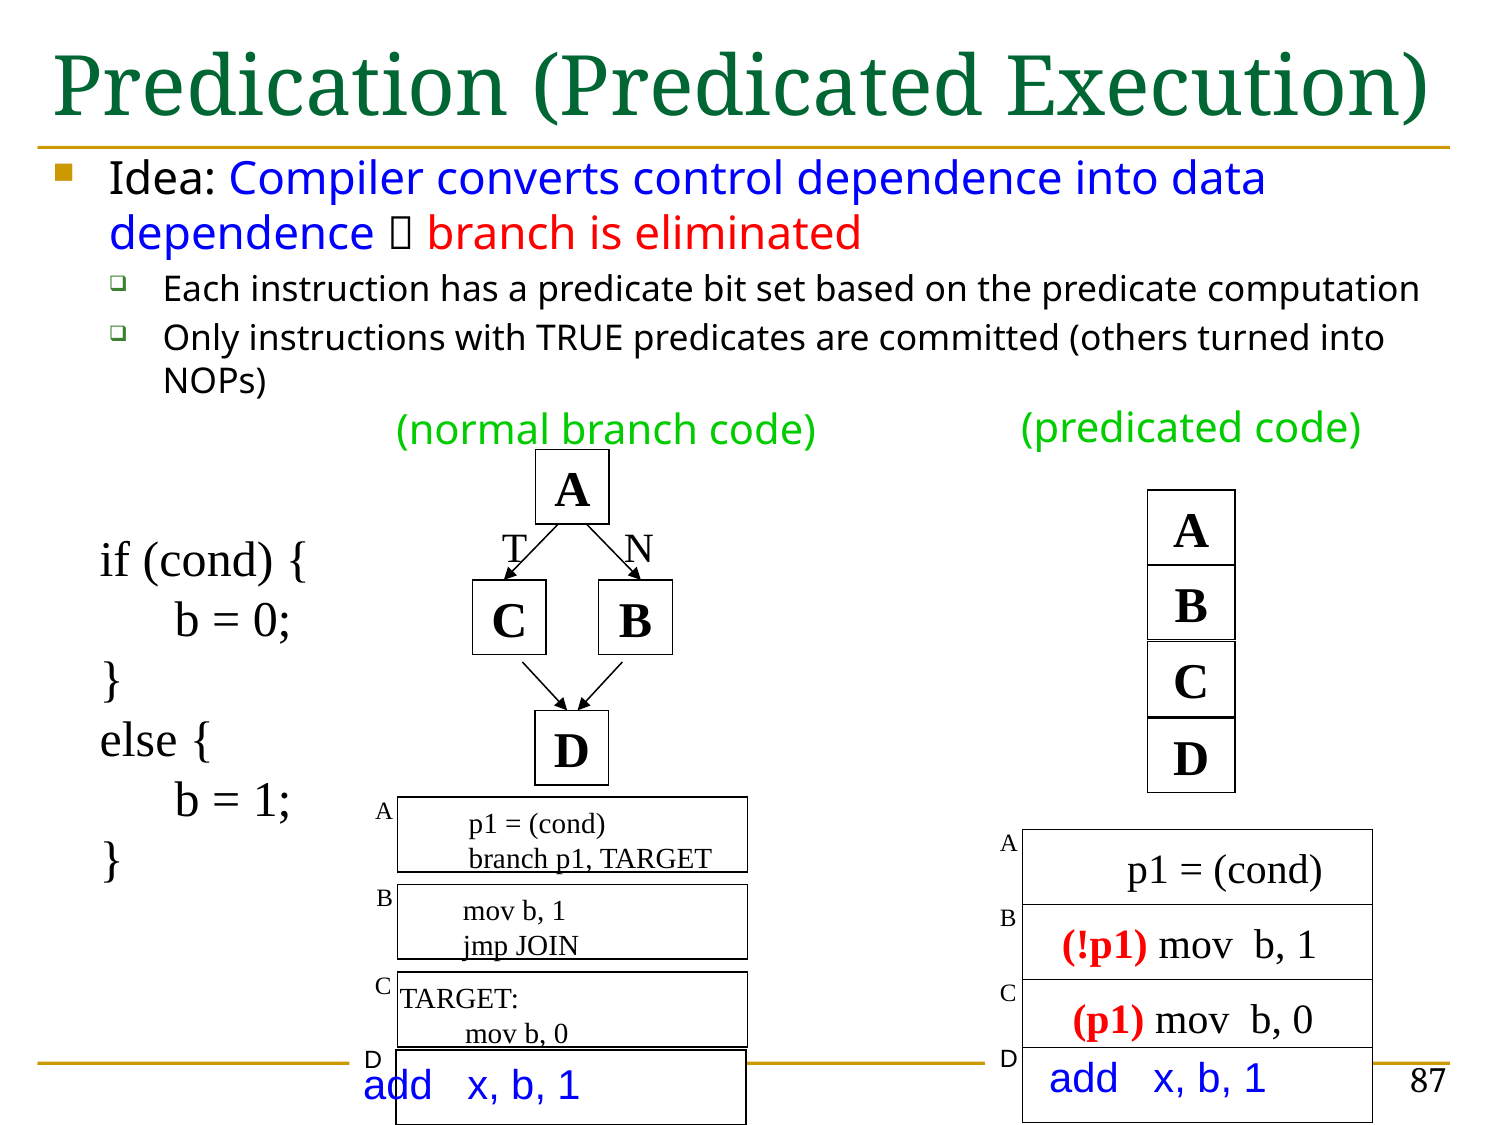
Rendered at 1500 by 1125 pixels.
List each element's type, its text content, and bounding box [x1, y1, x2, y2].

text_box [359, 370, 851, 1057]
text_box B [985, 879, 1032, 939]
text_box (predicated code) [906, 368, 1487, 459]
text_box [84, 519, 326, 980]
text_box [395, 1115, 746, 1125]
text_box [1338, 979, 1373, 1043]
title Predication (Predicated Execution) [37, 24, 1450, 141]
text_box A [985, 804, 1033, 864]
text_box [1022, 905, 1047, 979]
text_box add x, b, 1 [348, 1050, 796, 1115]
text_box [1022, 1047, 1373, 1123]
text_box D [985, 1034, 1022, 1080]
list Idea: Compiler converts control dependence into data dependence  branch is eliminated Each instruction has a predicate bit set based on the predicate computation Only instructions with TRUE predicates are committed (others turned into NOPs) [37, 141, 1450, 1016]
text_box [1338, 829, 1373, 905]
text_box [1338, 905, 1373, 979]
text_box C [985, 954, 1032, 1014]
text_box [1147, 489, 1236, 795]
text_box [1022, 829, 1047, 905]
text_box add x, b, 1 [1034, 1043, 1482, 1109]
text_box D [349, 1036, 354, 1050]
slide_number 87 [1373, 1036, 1462, 1043]
text_box p1 = (cond) (!p1) mov b, 1 (p1) mov b, 0 [1047, 809, 1338, 1043]
text_box [1022, 979, 1047, 1047]
